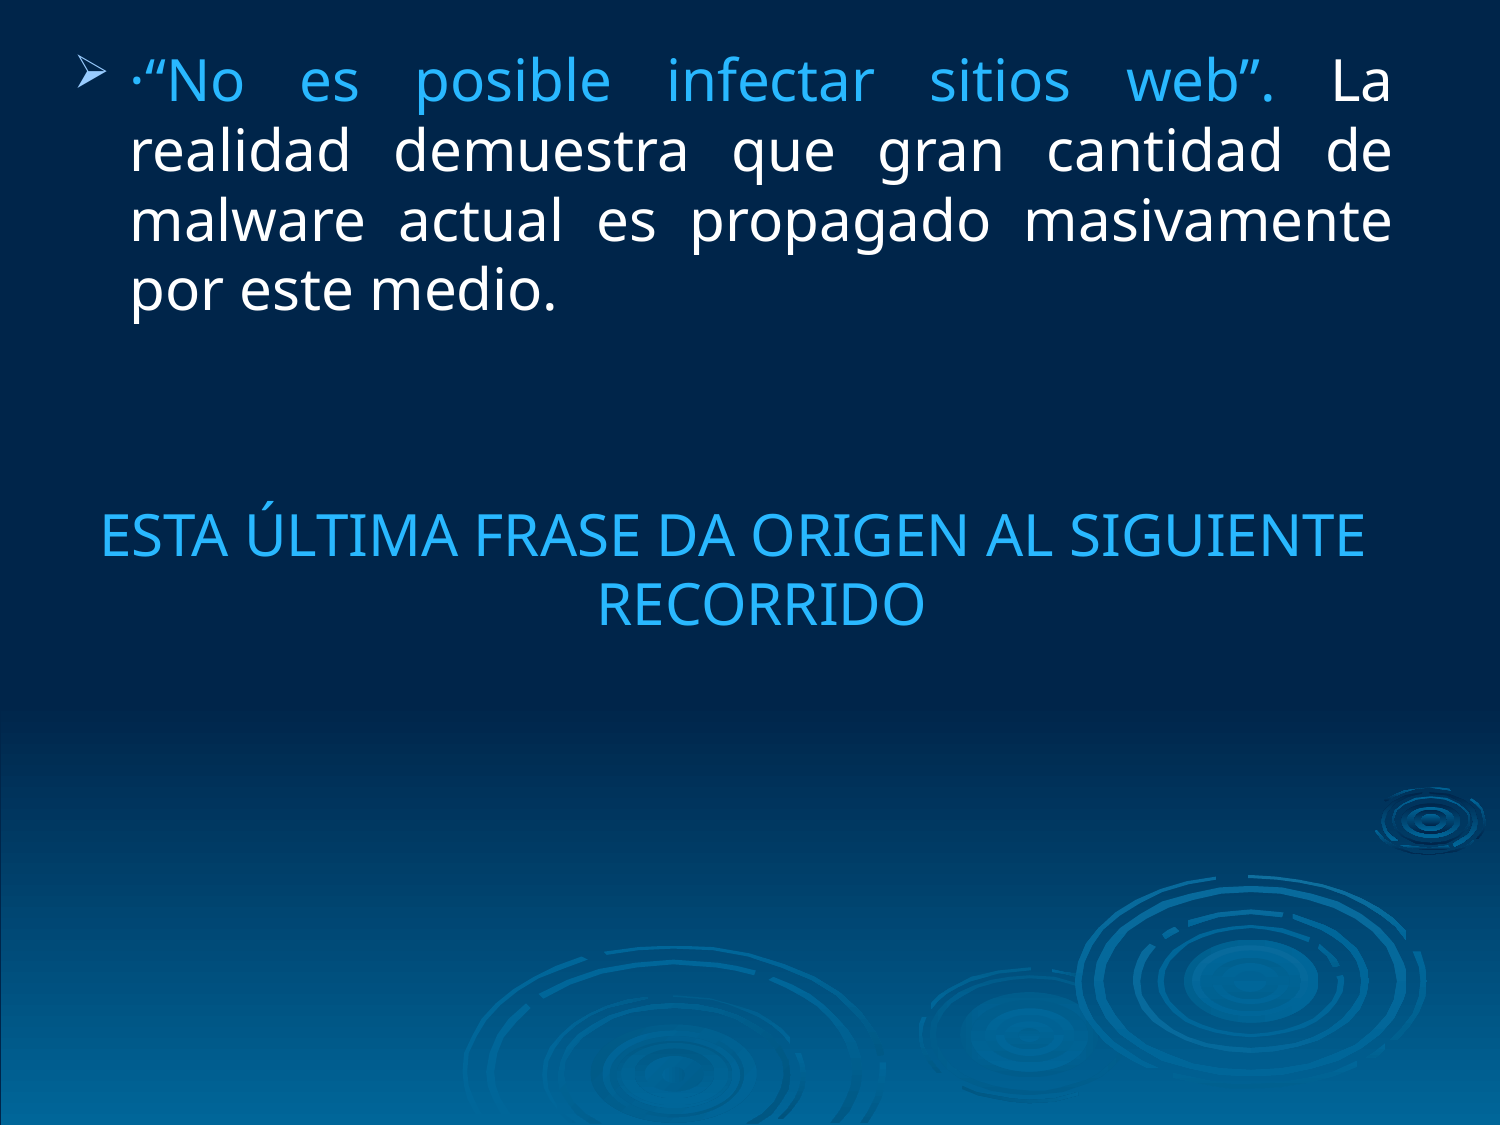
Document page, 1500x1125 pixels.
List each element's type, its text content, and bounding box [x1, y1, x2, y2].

list ·“No es posible infectar sitios web”. La realidad demuestra que gran cantidad de malware actual es propagado masivamente por este medio. ESTA ÚLTIMA FRASE DA ORIGEN AL SIGUIENTE RECORRIDO [58, 34, 1409, 778]
